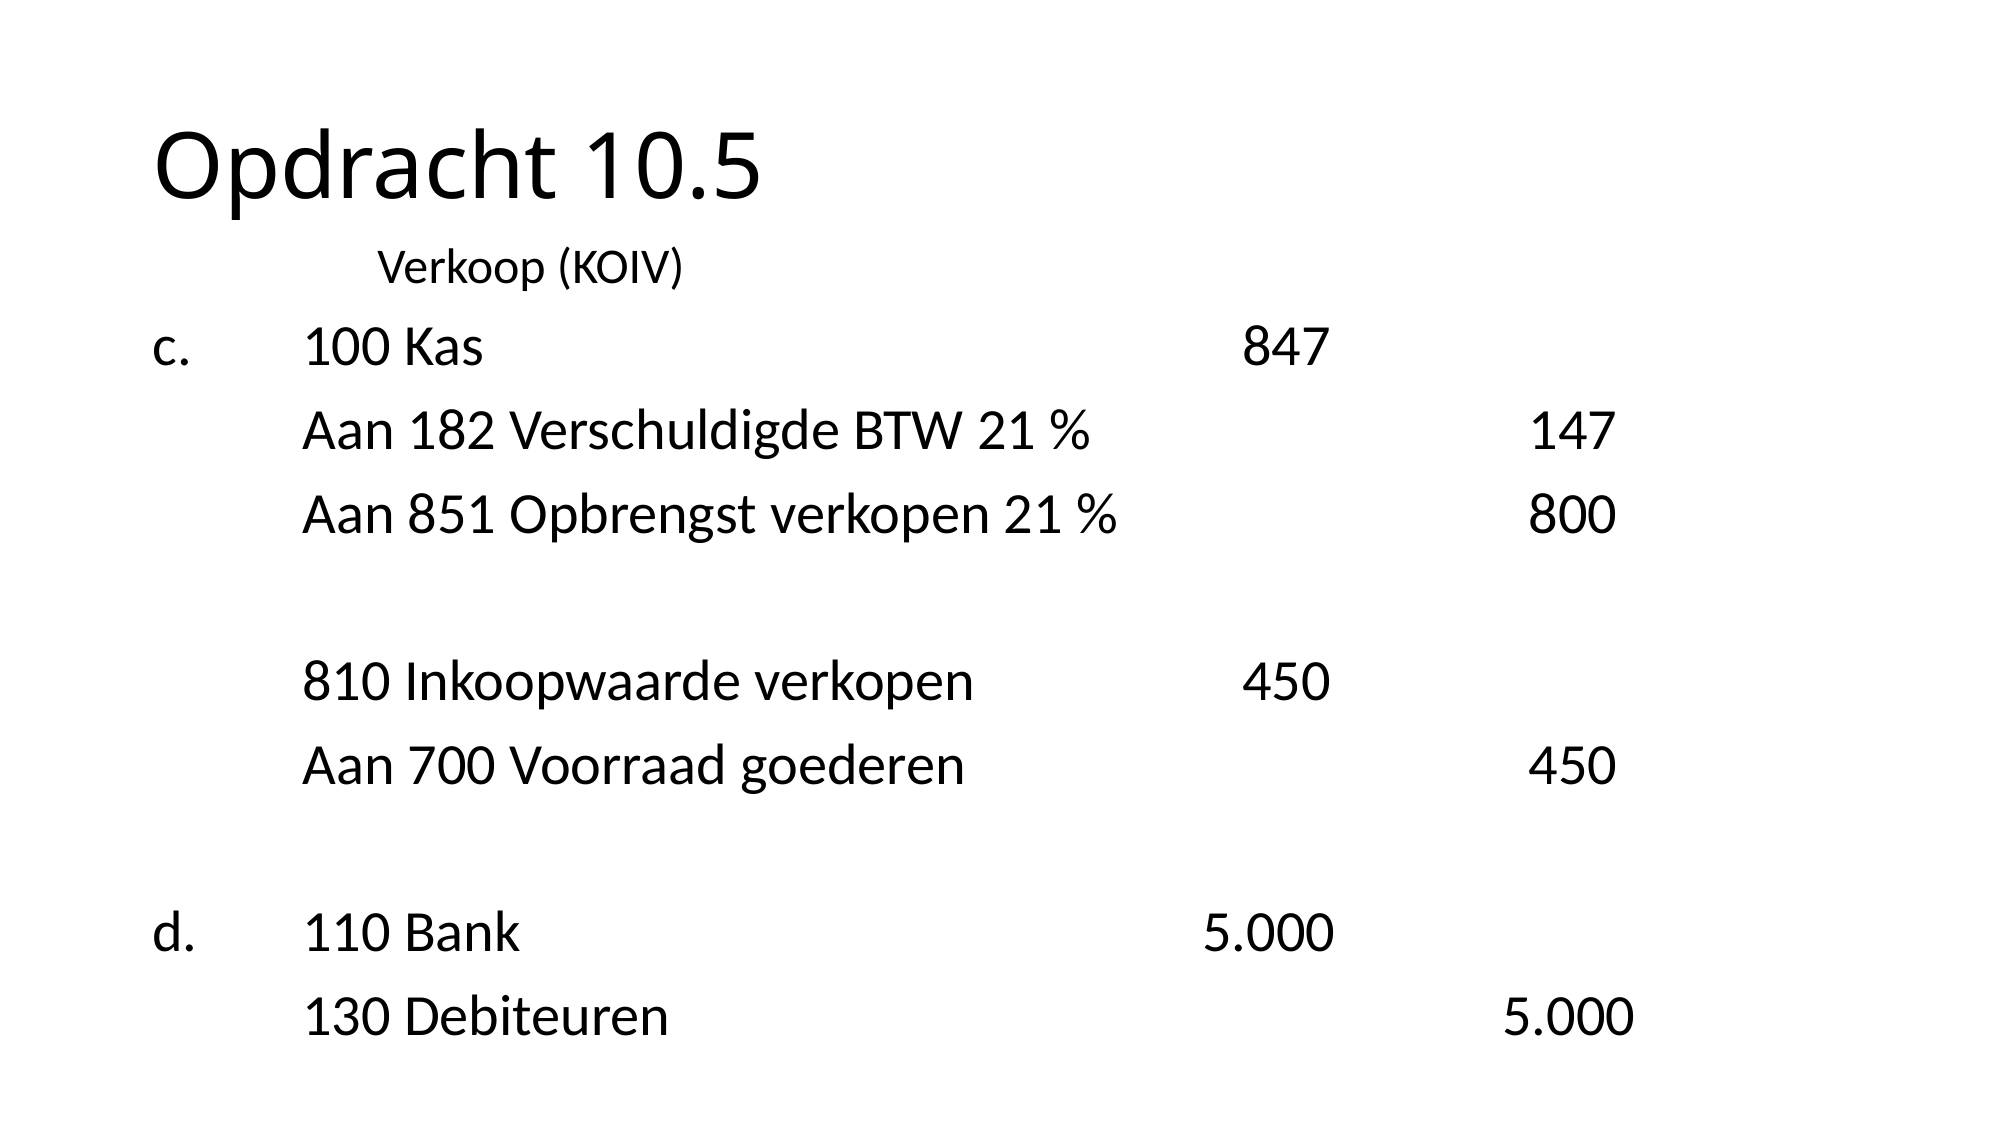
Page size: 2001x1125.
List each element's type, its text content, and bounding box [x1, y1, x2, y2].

title Opdracht 10.5 [137, 59, 1863, 233]
list Verkoop (KOIV) c. 100 Kas 847 Aan 182 Verschuldigde BTW 21 % 147 Aan 851 Opbrengst verkopen 21 % 800 810 Inkoopwaarde verkopen 450 Aan 700 Voorraad goederen 450 d. 110 Bank 5.000 130 Debiteuren 5.000 [137, 233, 1863, 1084]
